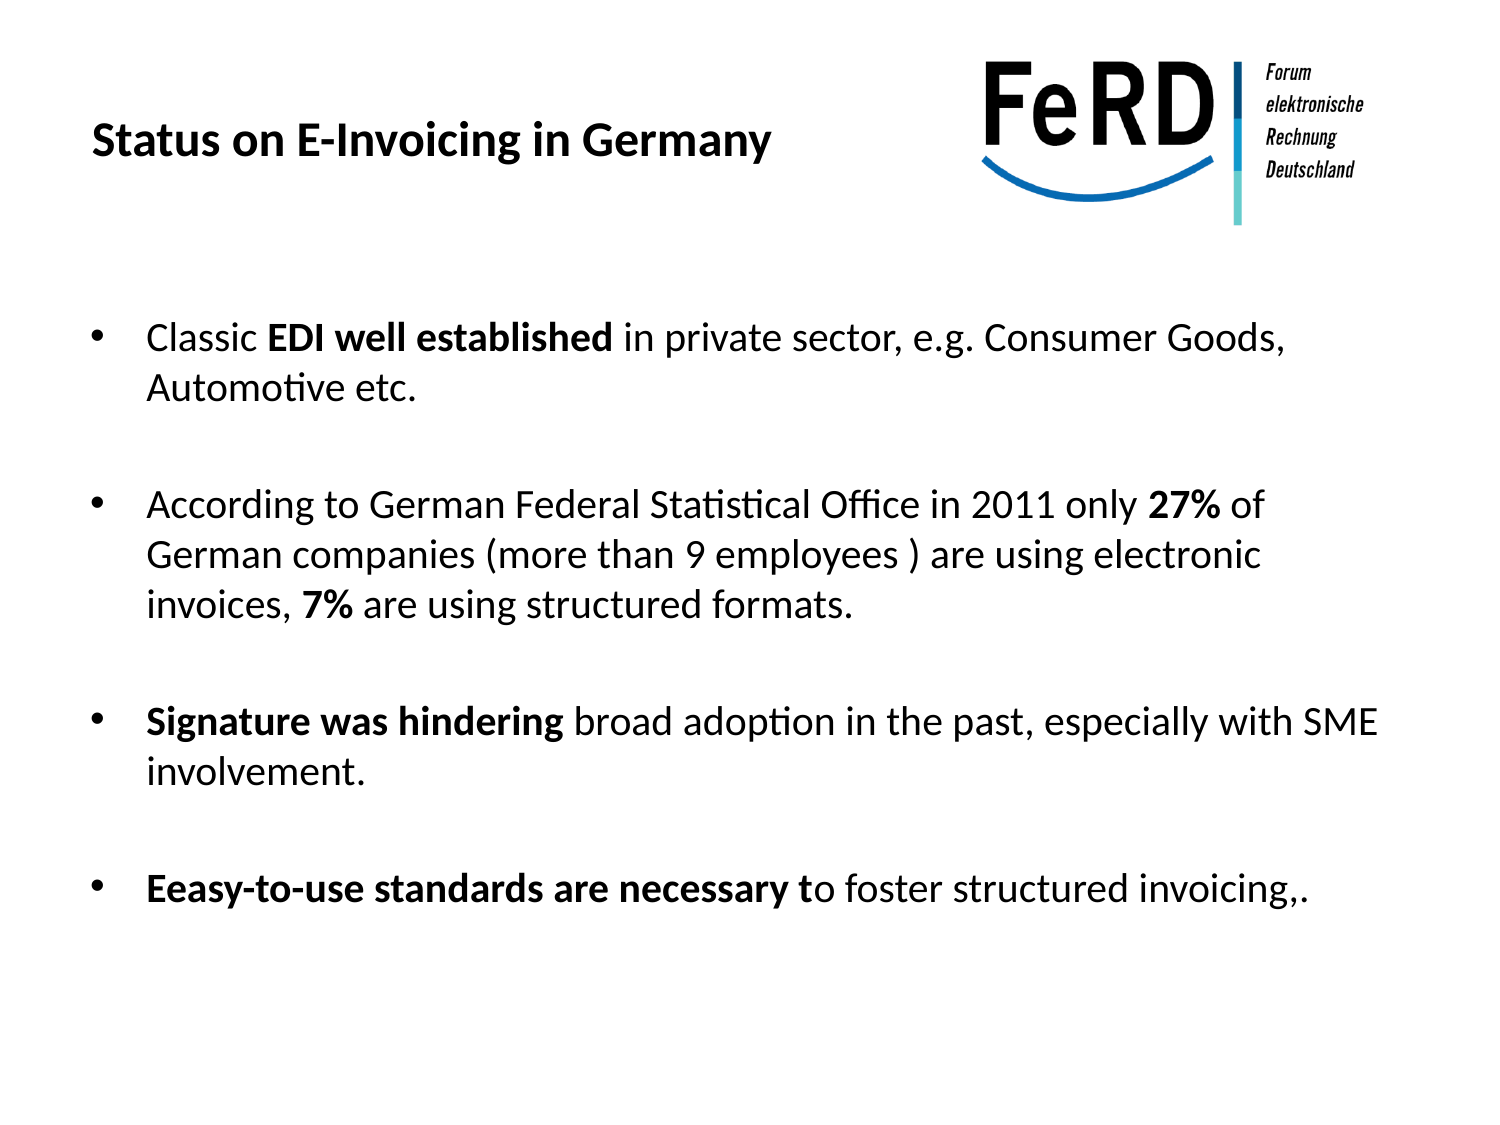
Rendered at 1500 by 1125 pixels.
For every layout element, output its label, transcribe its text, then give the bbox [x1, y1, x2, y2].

title Status on E-Invoicing in Germany [76, 42, 951, 231]
list Classic EDI well established in private sector, e.g. Consumer Goods, Automotive etc. According to German Federal Statistical Office in 2011 only 27% of German companies (more than 9 employees ) are using electronic invoices, 7% are using structured formats. Signature was hindering broad adoption in the past, especially with SME involvement. Eeasy-to-use standards are necessary to foster structured invoicing,. [75, 302, 1425, 1005]
picture [962, 42, 1424, 232]
